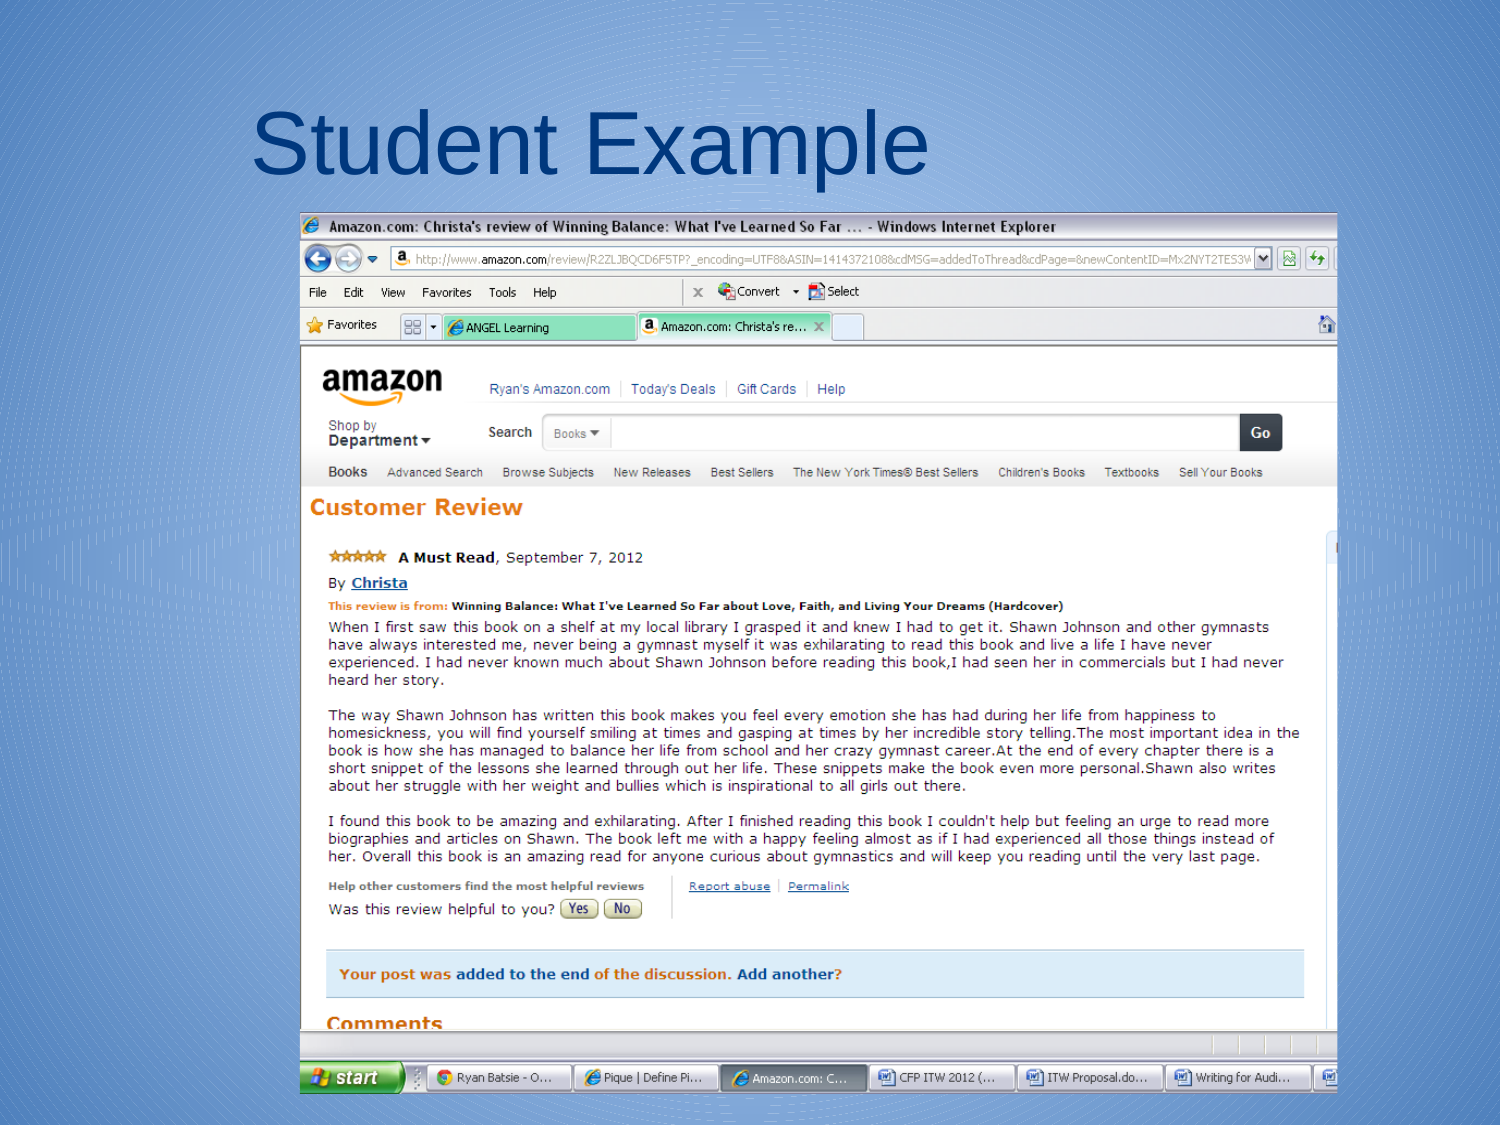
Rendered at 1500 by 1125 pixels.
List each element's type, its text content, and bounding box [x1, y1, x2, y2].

title Student Example [235, 37, 1466, 241]
text_box [299, 212, 1338, 1094]
